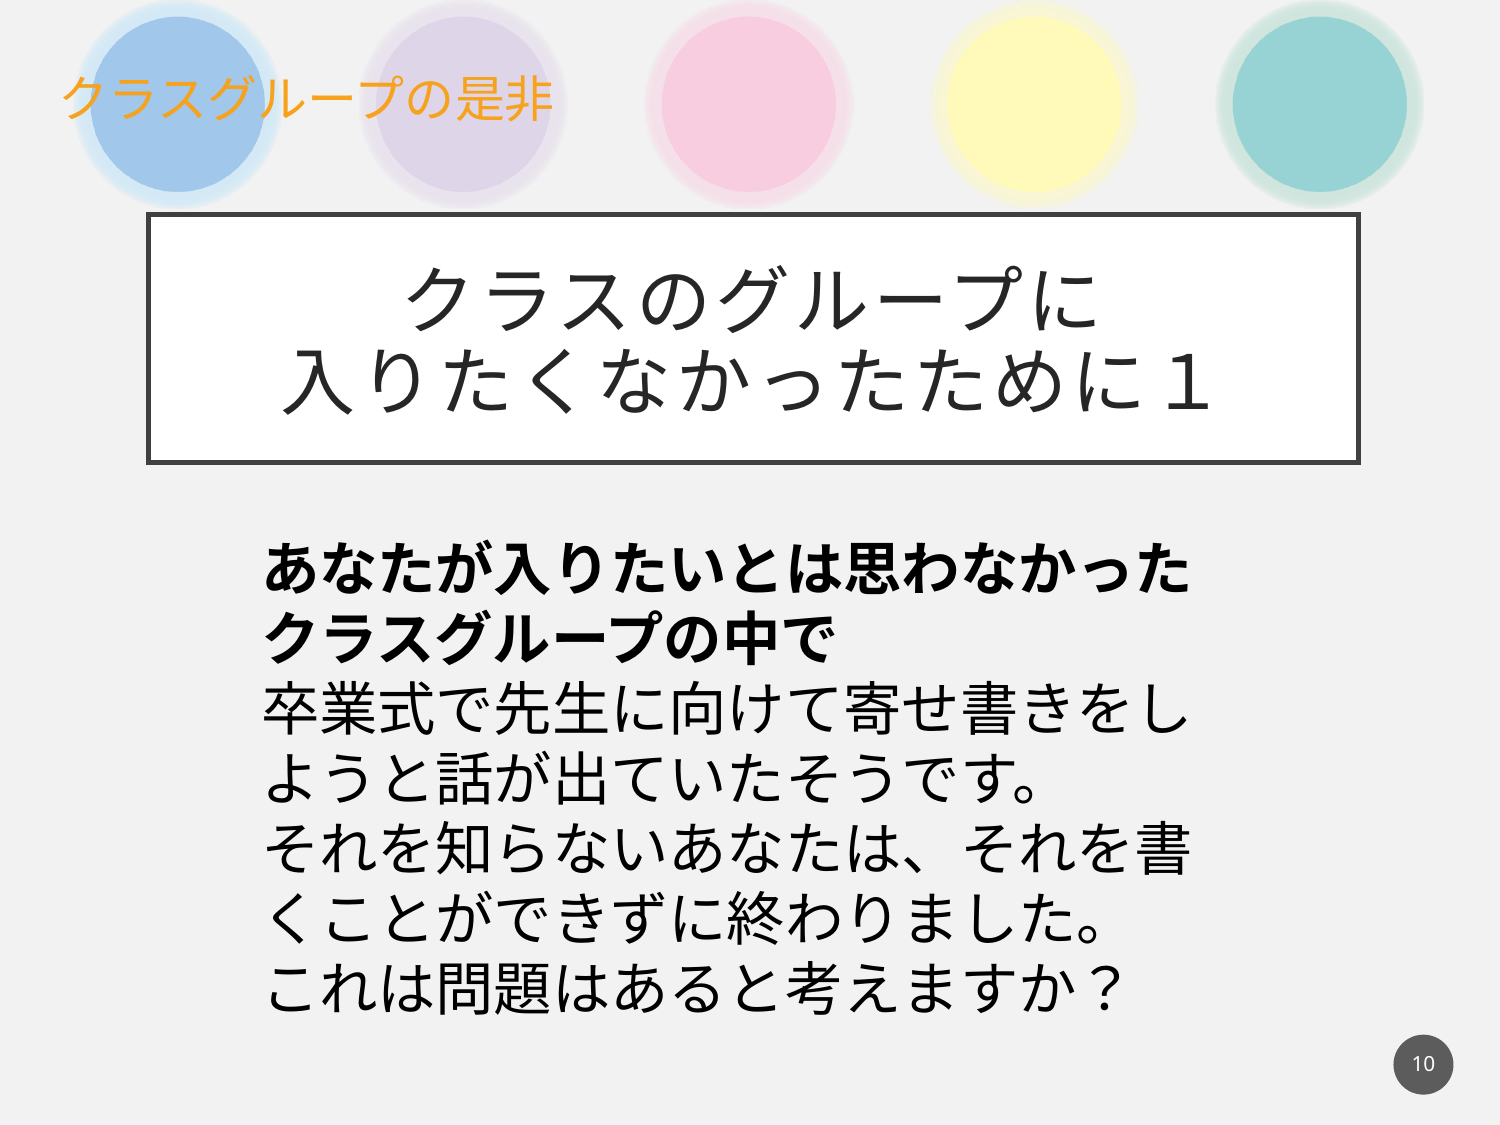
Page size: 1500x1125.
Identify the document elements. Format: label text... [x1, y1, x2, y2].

slide_number 10 [1393, 1034, 1454, 1095]
picture [73, 0, 1424, 209]
text_box あなたが入りたいとは思わなかったクラスグループの中で 卒業式で先生に向けて寄せ書きをしようと話が出ていたそうです。 それを知らないあなたは、それを書くことができずに終わりました。 これは問題はあると考えますか？ [246, 524, 1261, 1030]
picture [73, 88, 96, 114]
text_box クラスのグループに 入りたくなかったために１ [148, 214, 1359, 463]
